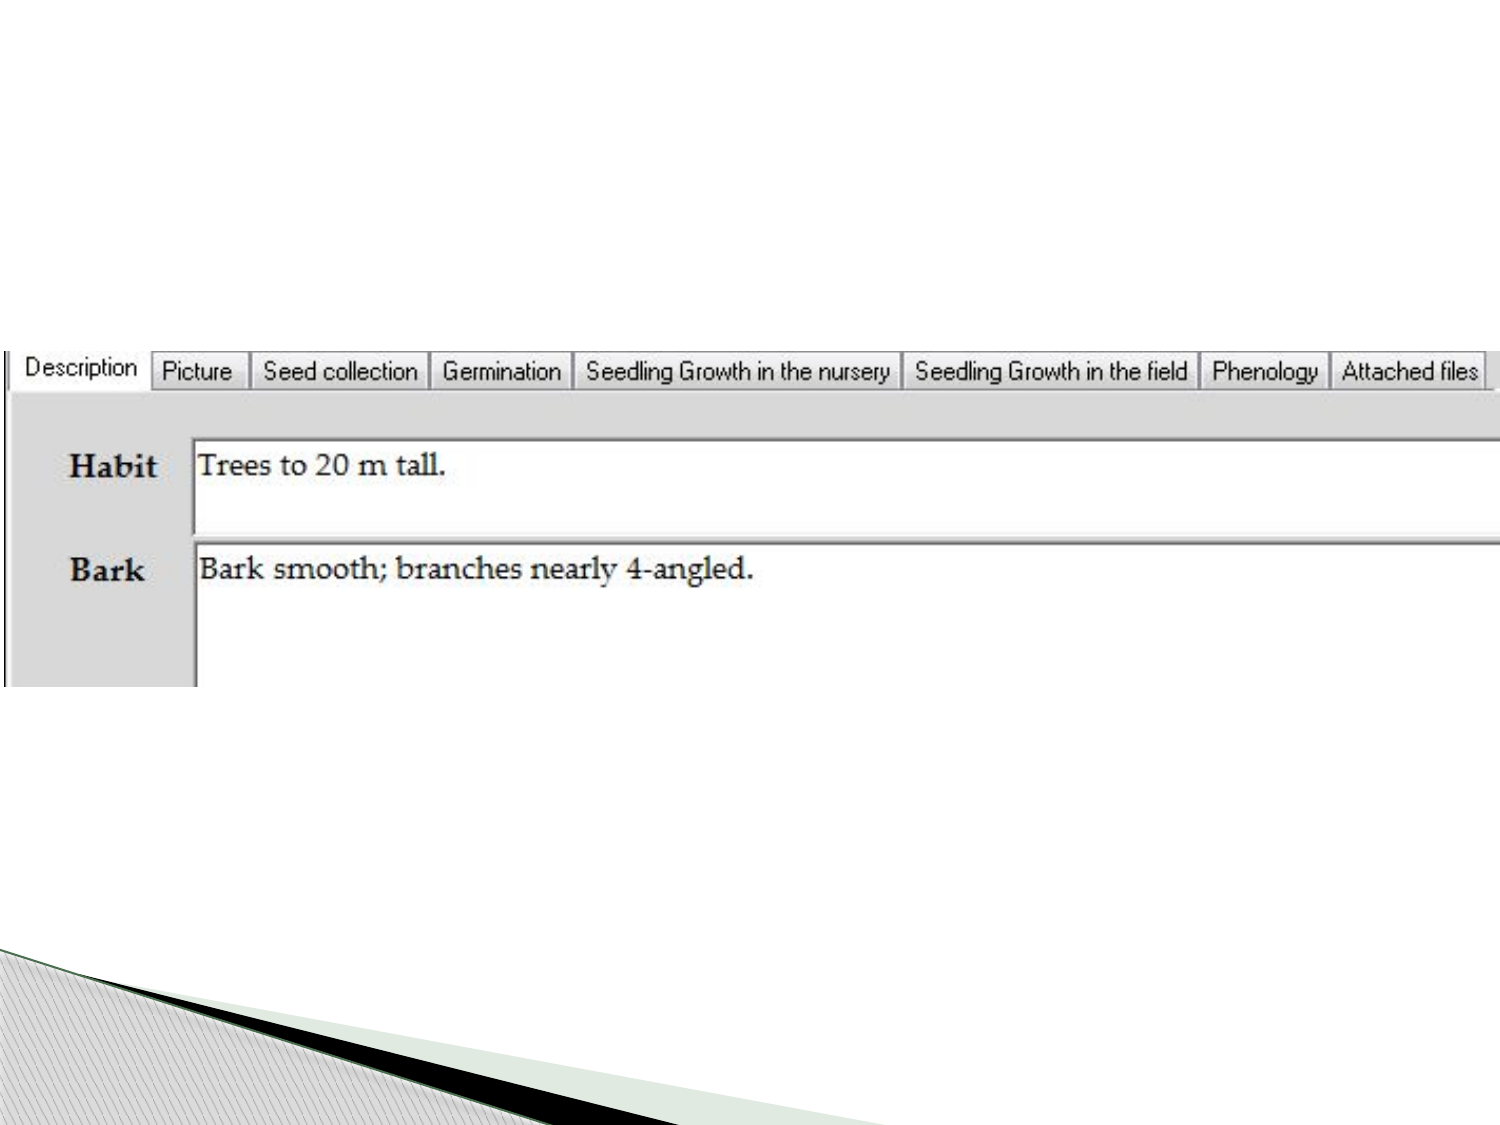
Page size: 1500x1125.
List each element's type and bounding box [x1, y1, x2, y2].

picture [4, 351, 1500, 687]
